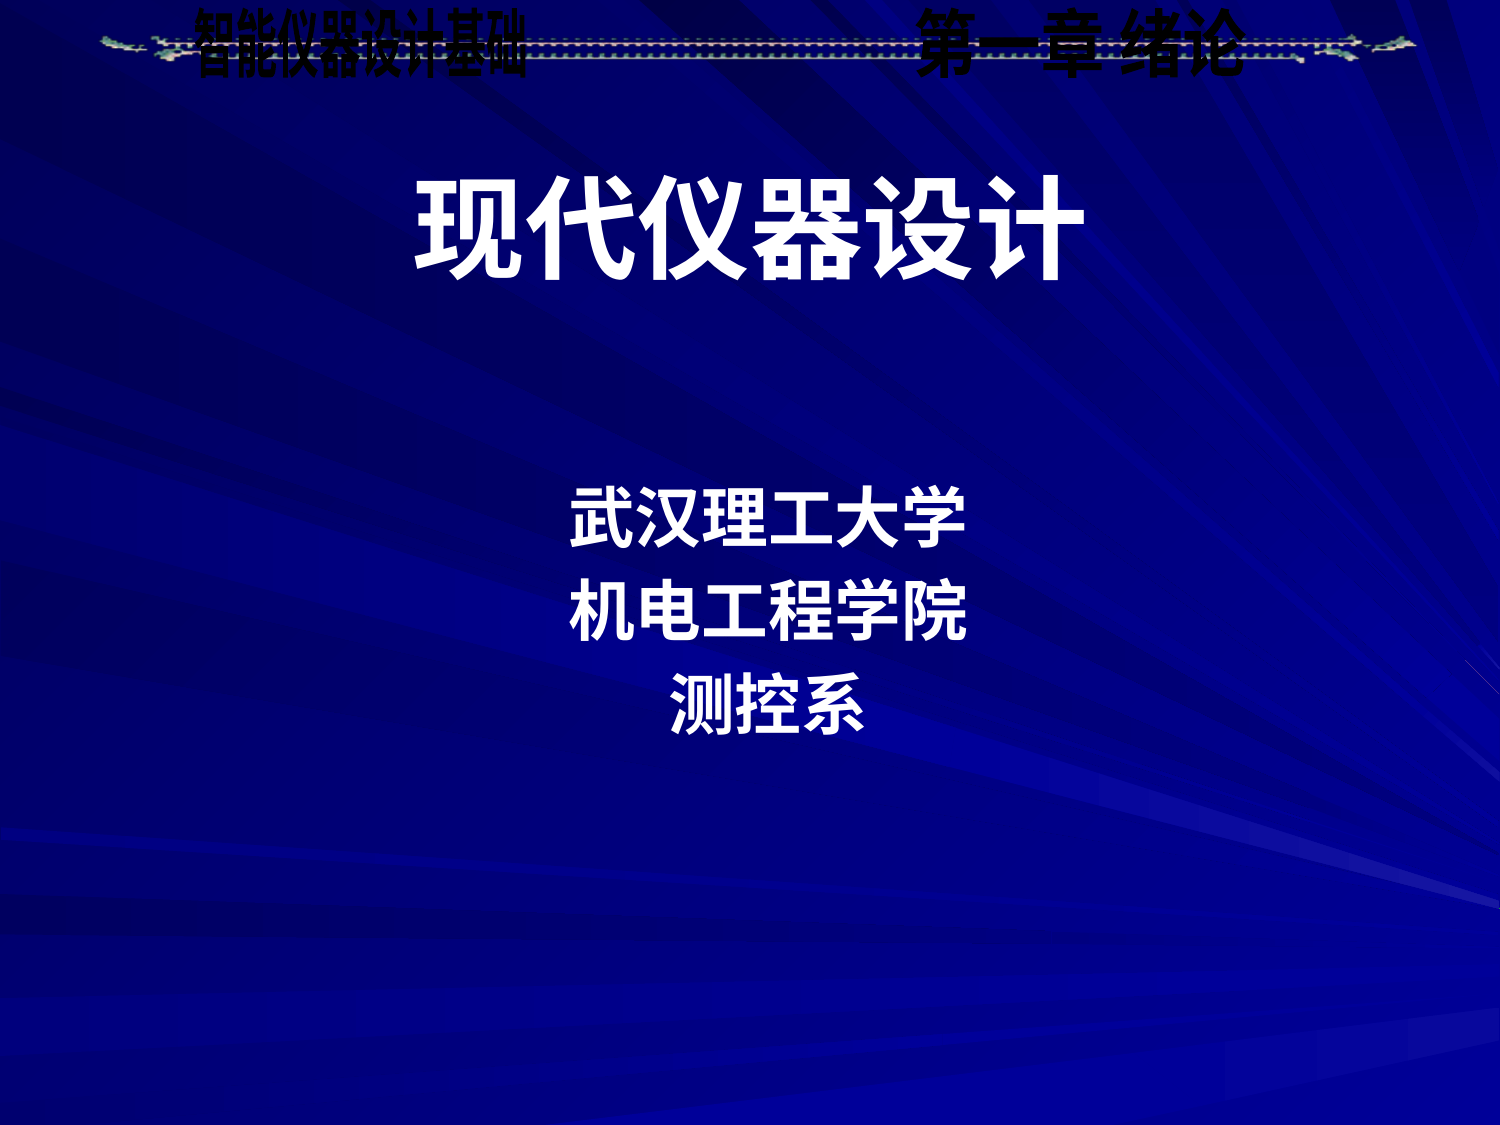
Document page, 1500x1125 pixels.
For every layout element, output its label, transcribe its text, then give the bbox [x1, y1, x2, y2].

picture [299, 30, 308, 47]
subtitle 武汉理工大学 机电工程学院 测控系 [243, 468, 1294, 976]
title 现代仪器设计 [230, 125, 1270, 327]
picture [202, 40, 211, 46]
picture [1158, 52, 1170, 56]
picture [372, 30, 382, 69]
picture [206, 64, 223, 68]
picture [1158, 63, 1170, 67]
picture [88, 30, 1424, 79]
picture [1135, 35, 1154, 47]
picture [930, 48, 940, 52]
picture [288, 30, 299, 70]
picture [383, 49, 391, 58]
